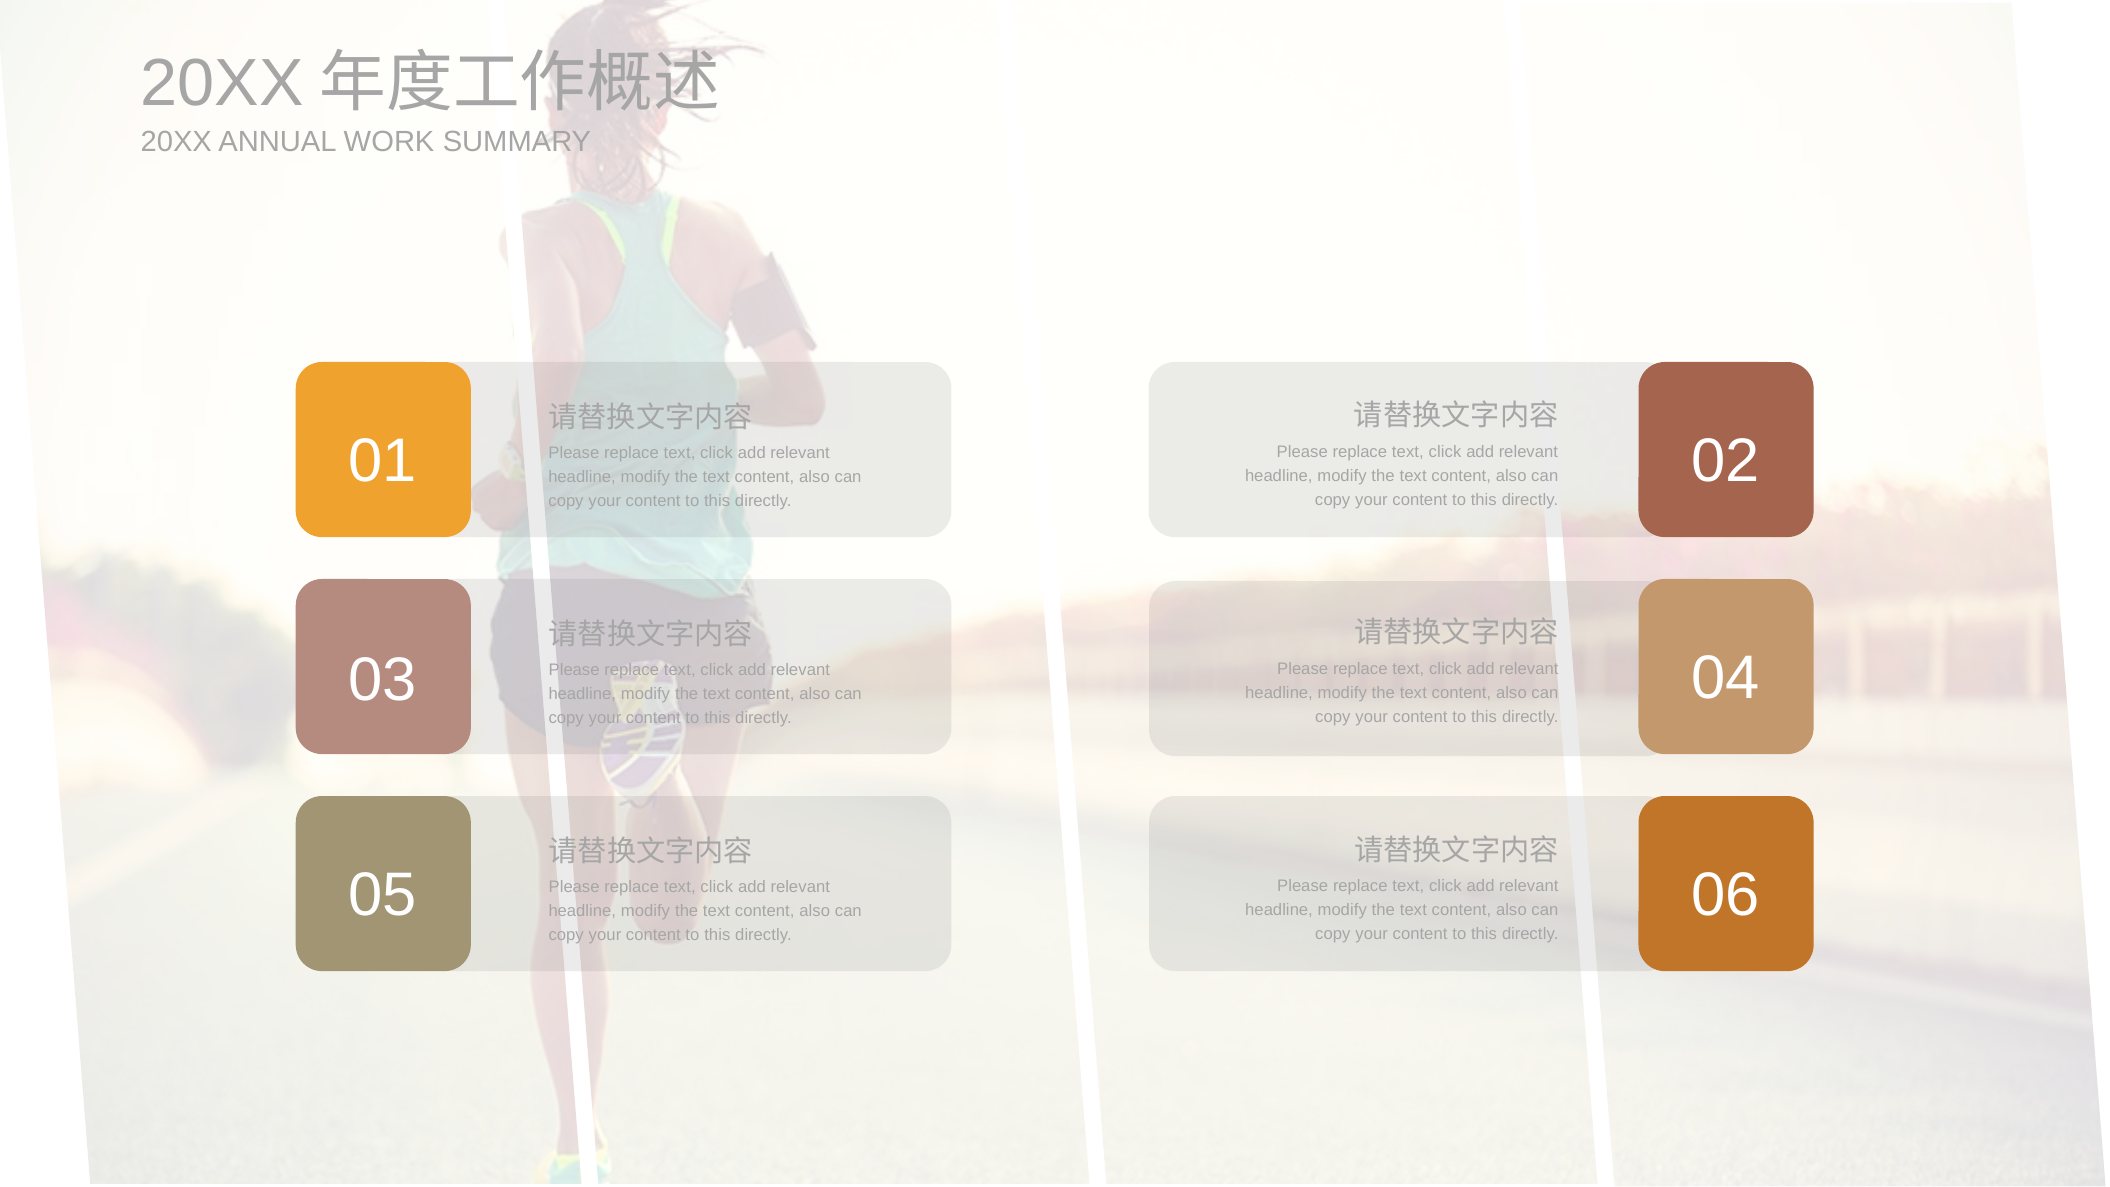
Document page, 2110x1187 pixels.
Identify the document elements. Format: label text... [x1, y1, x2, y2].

text_box 20XX年度工作概述 [140, 38, 789, 119]
text_box 20XX ANNUAL WORK SUMMARY [140, 122, 602, 158]
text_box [295, 361, 1814, 972]
